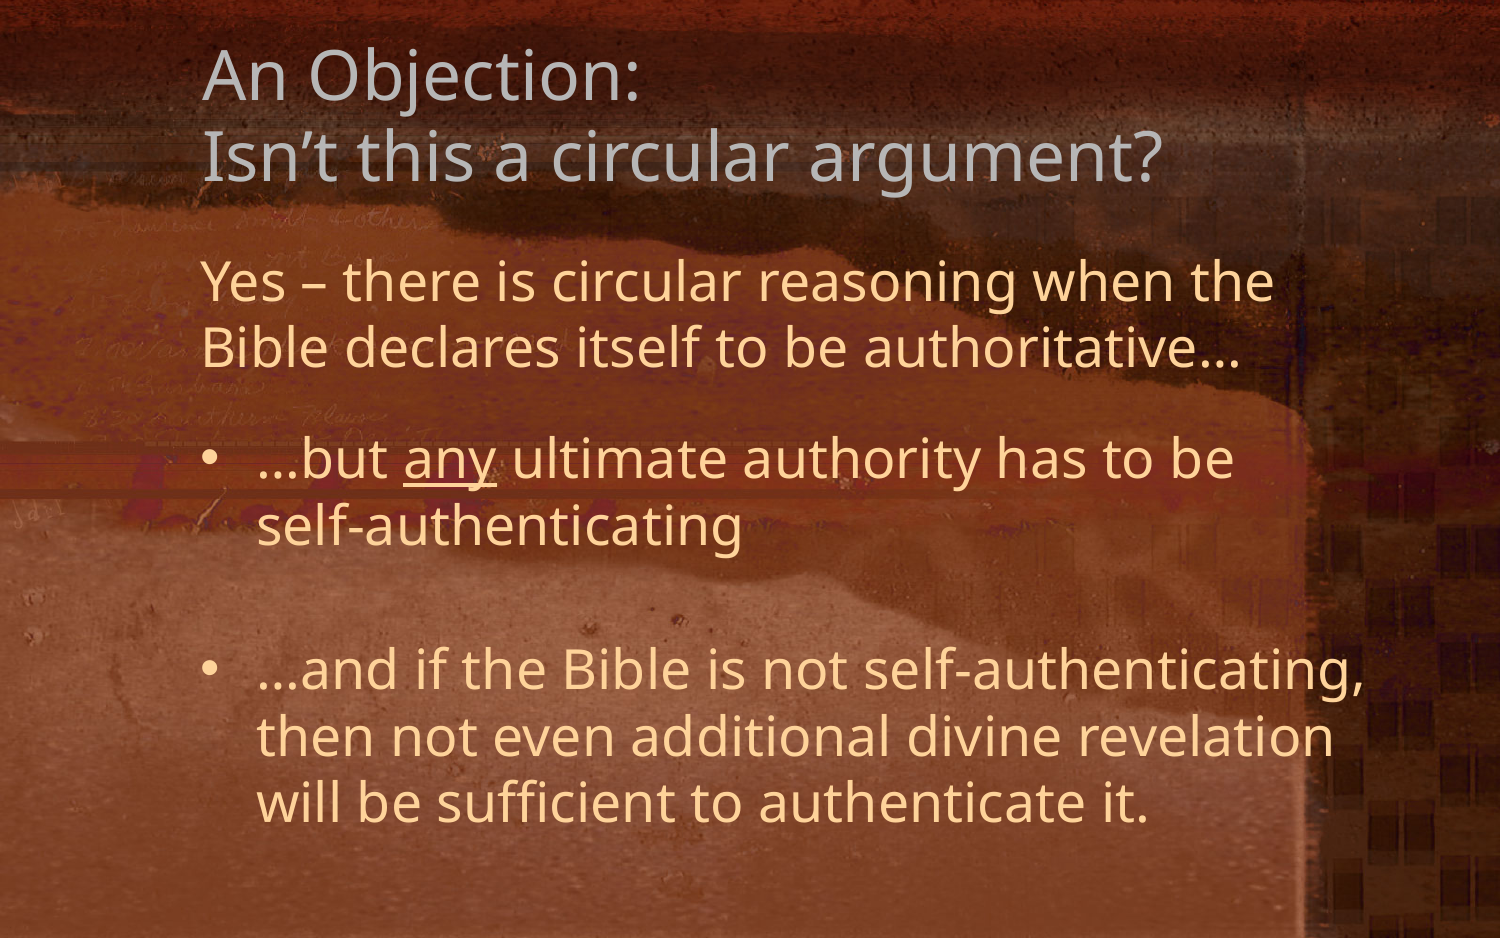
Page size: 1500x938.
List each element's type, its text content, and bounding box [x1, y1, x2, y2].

title An Objection: [187, 72, 1313, 104]
text_box …but any ultimate authority has to be self-authenticating …and if the Bible is not self-authenticating, then not even additional divine revelation will be sufficient to authenticate it. [187, 416, 1396, 896]
text_box Yes – there is circular reasoning when the Bible declares itself to be authoritative… [187, 239, 1313, 404]
text_box Isn’t this a circular argument? [187, 104, 1324, 203]
picture [0, 0, 1500, 938]
